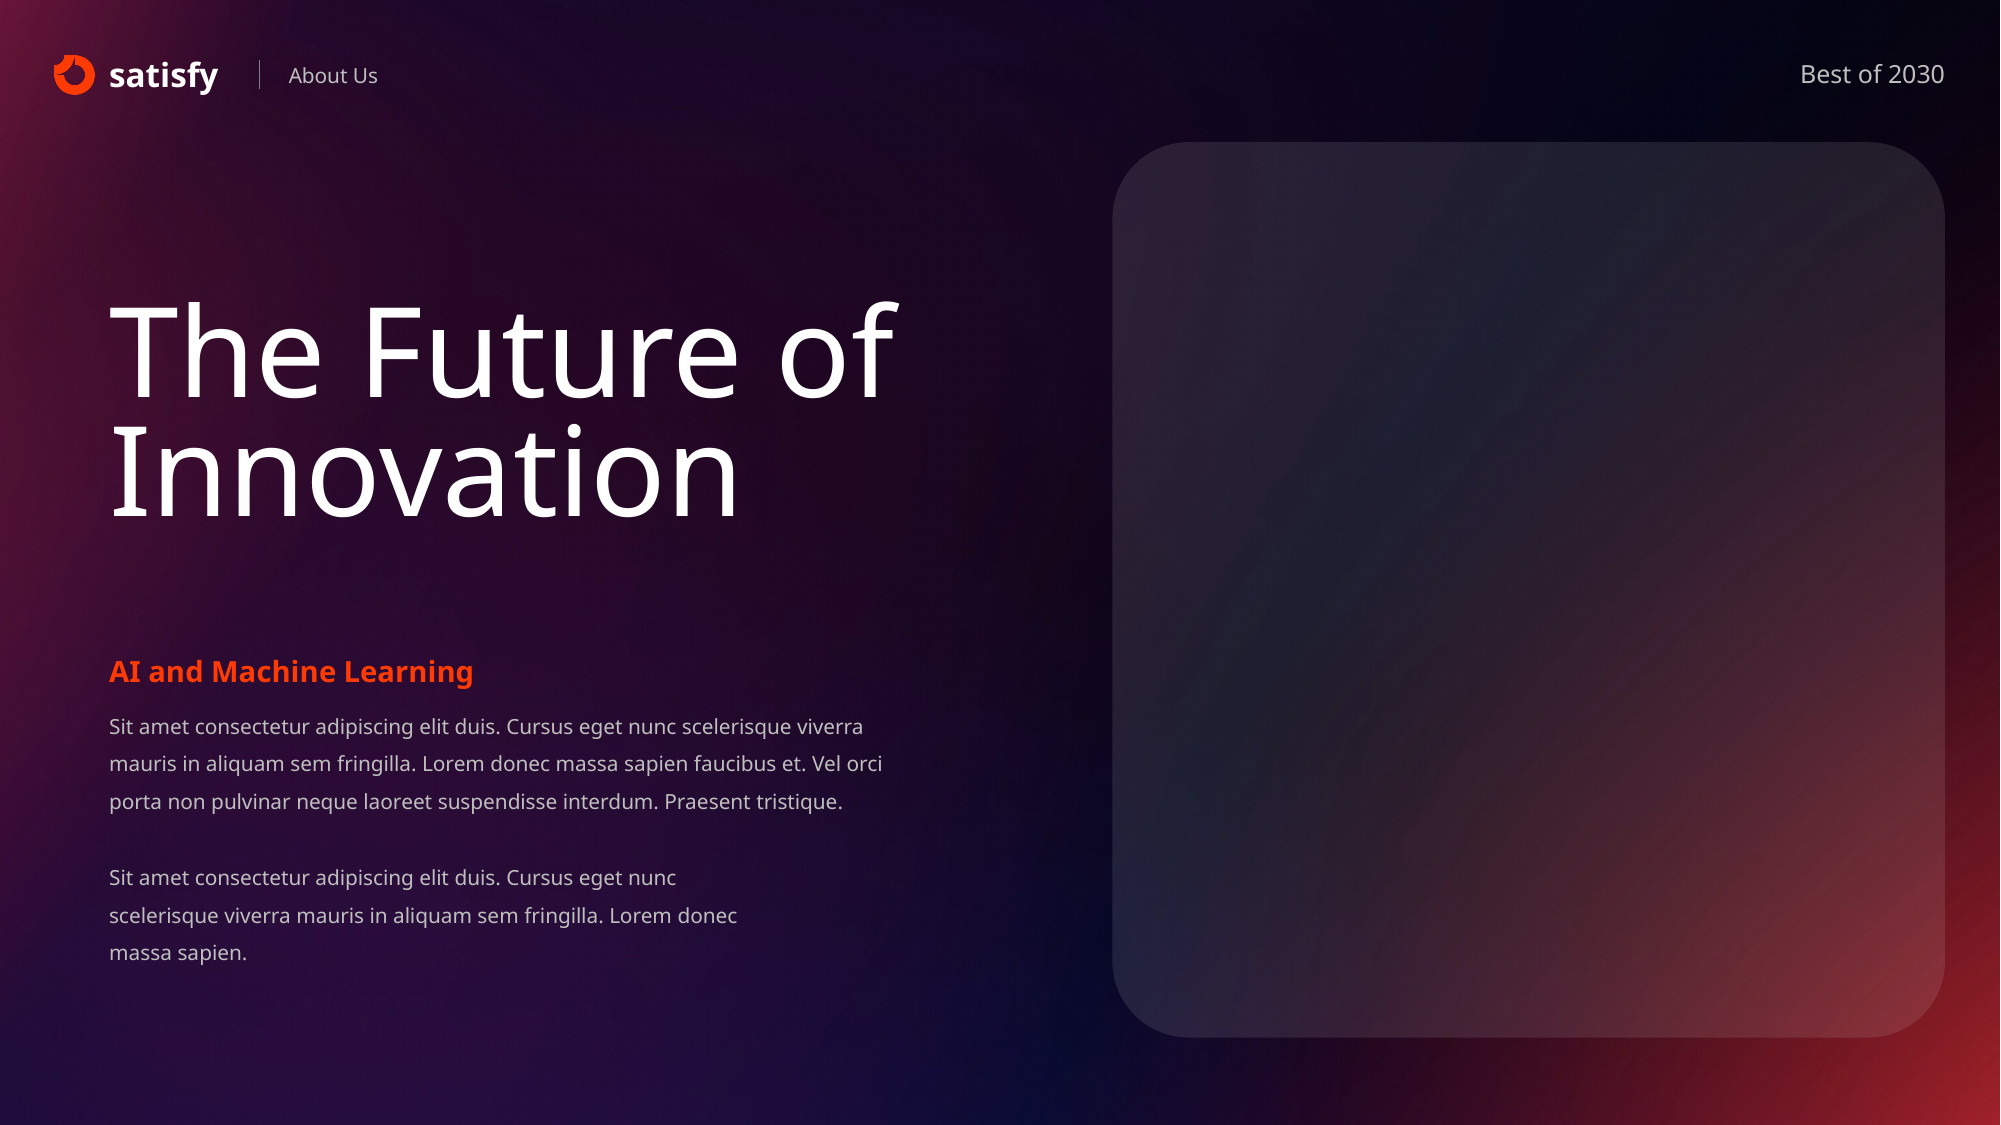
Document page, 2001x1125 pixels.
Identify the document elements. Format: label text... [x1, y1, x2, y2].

text_box satisfy [109, 54, 251, 95]
text_box About Us [288, 62, 418, 88]
text_box Sit amet consectetur adipiscing elit duis. Cursus eget nunc scelerisque viverra mauris in aliquam sem fringilla. Lorem donec massa sapien. [109, 852, 764, 965]
text_box Innovation [109, 391, 833, 542]
picture [0, 0, 2000, 1125]
text_box Best of 2030 [1778, 58, 1946, 89]
text_box [1111, 141, 1947, 1039]
text_box Sit amet consectetur adipiscing elit duis. Cursus eget nunc scelerisque viverra mauris in aliquam sem fringilla. Lorem donec massa sapien faucibus et. Vel orci porta non pulvinar neque laoreet suspendisse interdum. Praesent tristique. [109, 701, 916, 814]
text_box AI and Machine Learning [109, 653, 486, 689]
text_box The Future of [109, 272, 990, 423]
